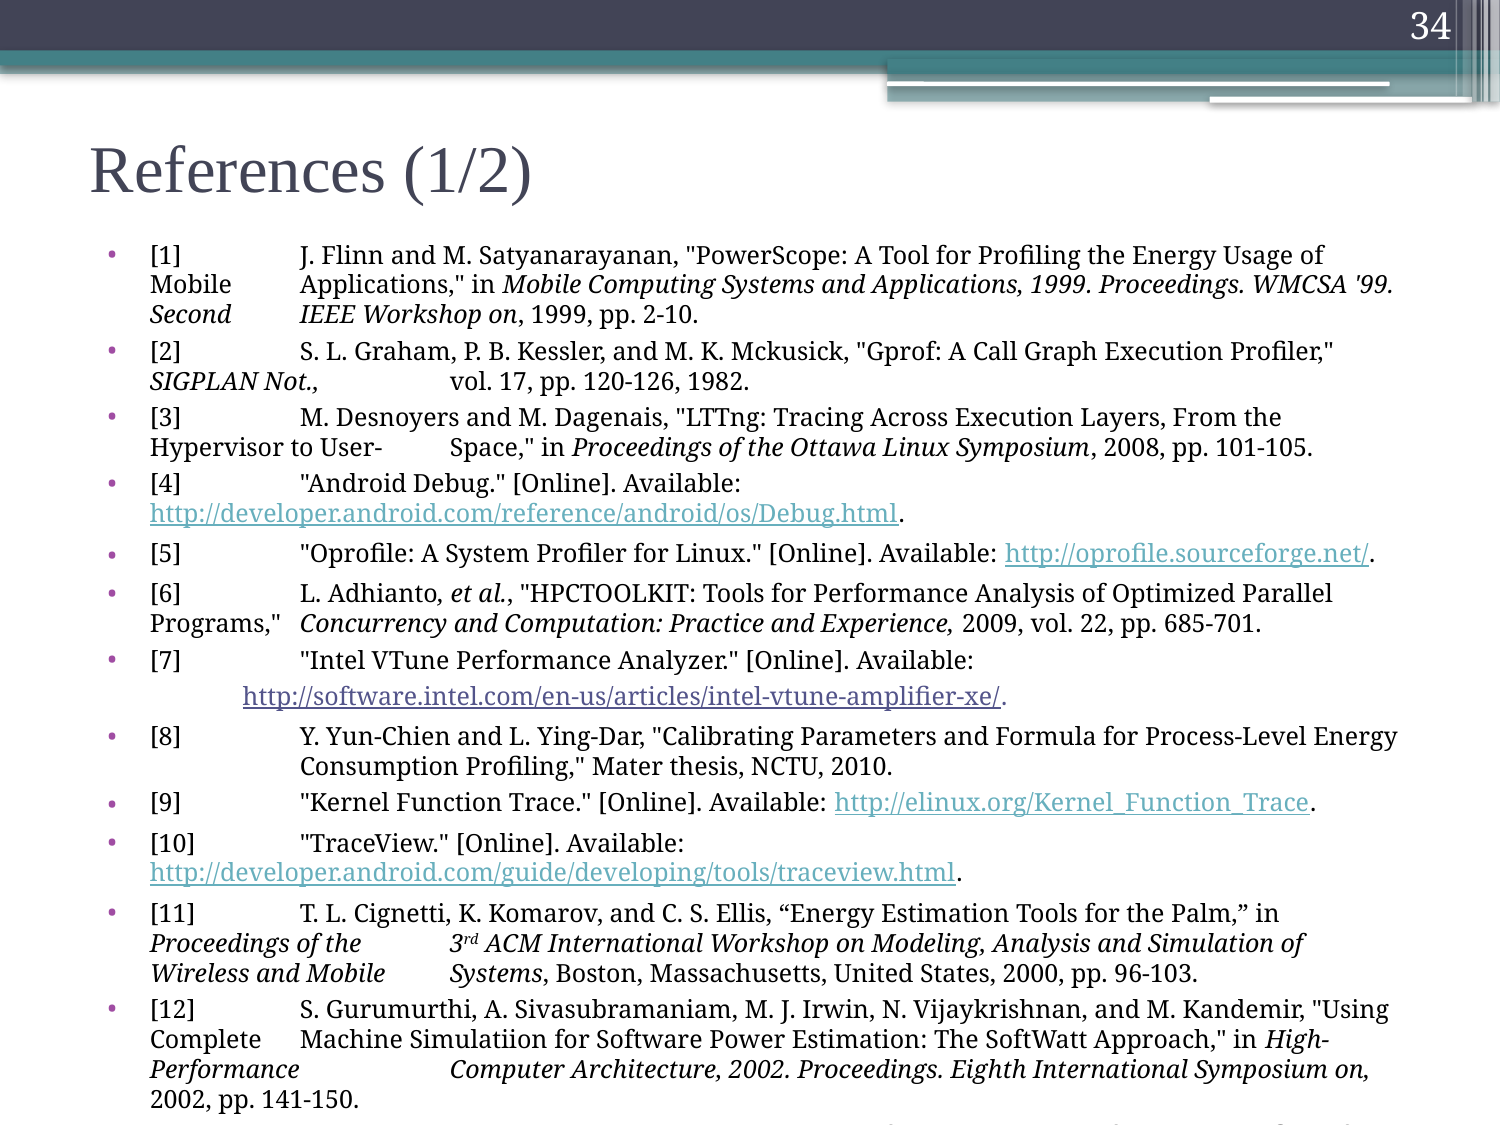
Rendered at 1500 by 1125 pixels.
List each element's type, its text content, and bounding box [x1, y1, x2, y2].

list [1] J. Flinn and M. Satyanarayanan, "PowerScope: A Tool for Profiling the Energy Usage of Mobile Applications," in Mobile Computing Systems and Applications, 1999. Proceedings. WMCSA '99. Second IEEE Workshop on, 1999, pp. 2-10. [2] S. L. Graham, P. B. Kessler, and M. K. Mckusick, "Gprof: A Call Graph Execution Profiler," SIGPLAN Not., vol. 17, pp. 120-126, 1982. [3] M. Desnoyers and M. Dagenais, "LTTng: Tracing Across Execution Layers, From the Hypervisor to User- Space," in Proceedings of the Ottawa Linux Symposium, 2008, pp. 101-105. [4] "Android Debug." [Online]. Available: http://developer.android.com/reference/android/os/Debug.html. [5] "Oprofile: A System Profiler for Linux." [Online]. Available: http://oprofile.sourceforge.net/. [6] L. Adhianto, et al., "HPCTOOLKIT: Tools for Performance Analysis of Optimized Parallel Programs," Concurrency and Computation: Practice and Experience, 2009, vol. 22, pp. 685-701. [7] "Intel VTune Performance Analyzer." [Online]. Available: http://software.intel.com/en-us/articles/intel-vtune-amplifier-xe/. [8] Y. Yun-Chien and L. Ying-Dar, "Calibrating Parameters and Formula for Process-Level Energy Consumption Profiling," Mater thesis, NCTU, 2010. [9] "Kernel Function Trace." [Online]. Available: http://elinux.org/Kernel_Function_Trace. [10] "TraceView." [Online]. Available: http://developer.android.com/guide/developing/tools/traceview.html. [11] T. L. Cignetti, K. Komarov, and C. S. Ellis, “Energy Estimation Tools for the Palm,” in Proceedings of the 3rd ACM International Workshop on Modeling, Analysis and Simulation of Wireless and Mobile Systems, Boston, Massachusetts, United States, 2000, pp. 96-103. [12] S. Gurumurthi, A. Sivasubramaniam, M. J. Irwin, N. Vijaykrishnan, and M. Kandemir, "Using Complete Machine Simulatiion for Software Power Estimation: The SoftWatt Approach," in High-Performance Computer Architecture, 2002. Proceedings. Eighth International Symposium on, 2002, pp. 141-150. [13] W. K. Baek, Y. J. Kim, and J. H. Kim, "ePRO: A Tool for Energy and Performance Profiling for Embedded Applications," Proc. of International SoC Design Conference (ISOCC), Seoul, Korea, Oct. 2004, pp. 372- 375. [75, 231, 1425, 1118]
slide_number 34 [1341, 0, 1466, 61]
title References (1/2) [75, 78, 1425, 231]
